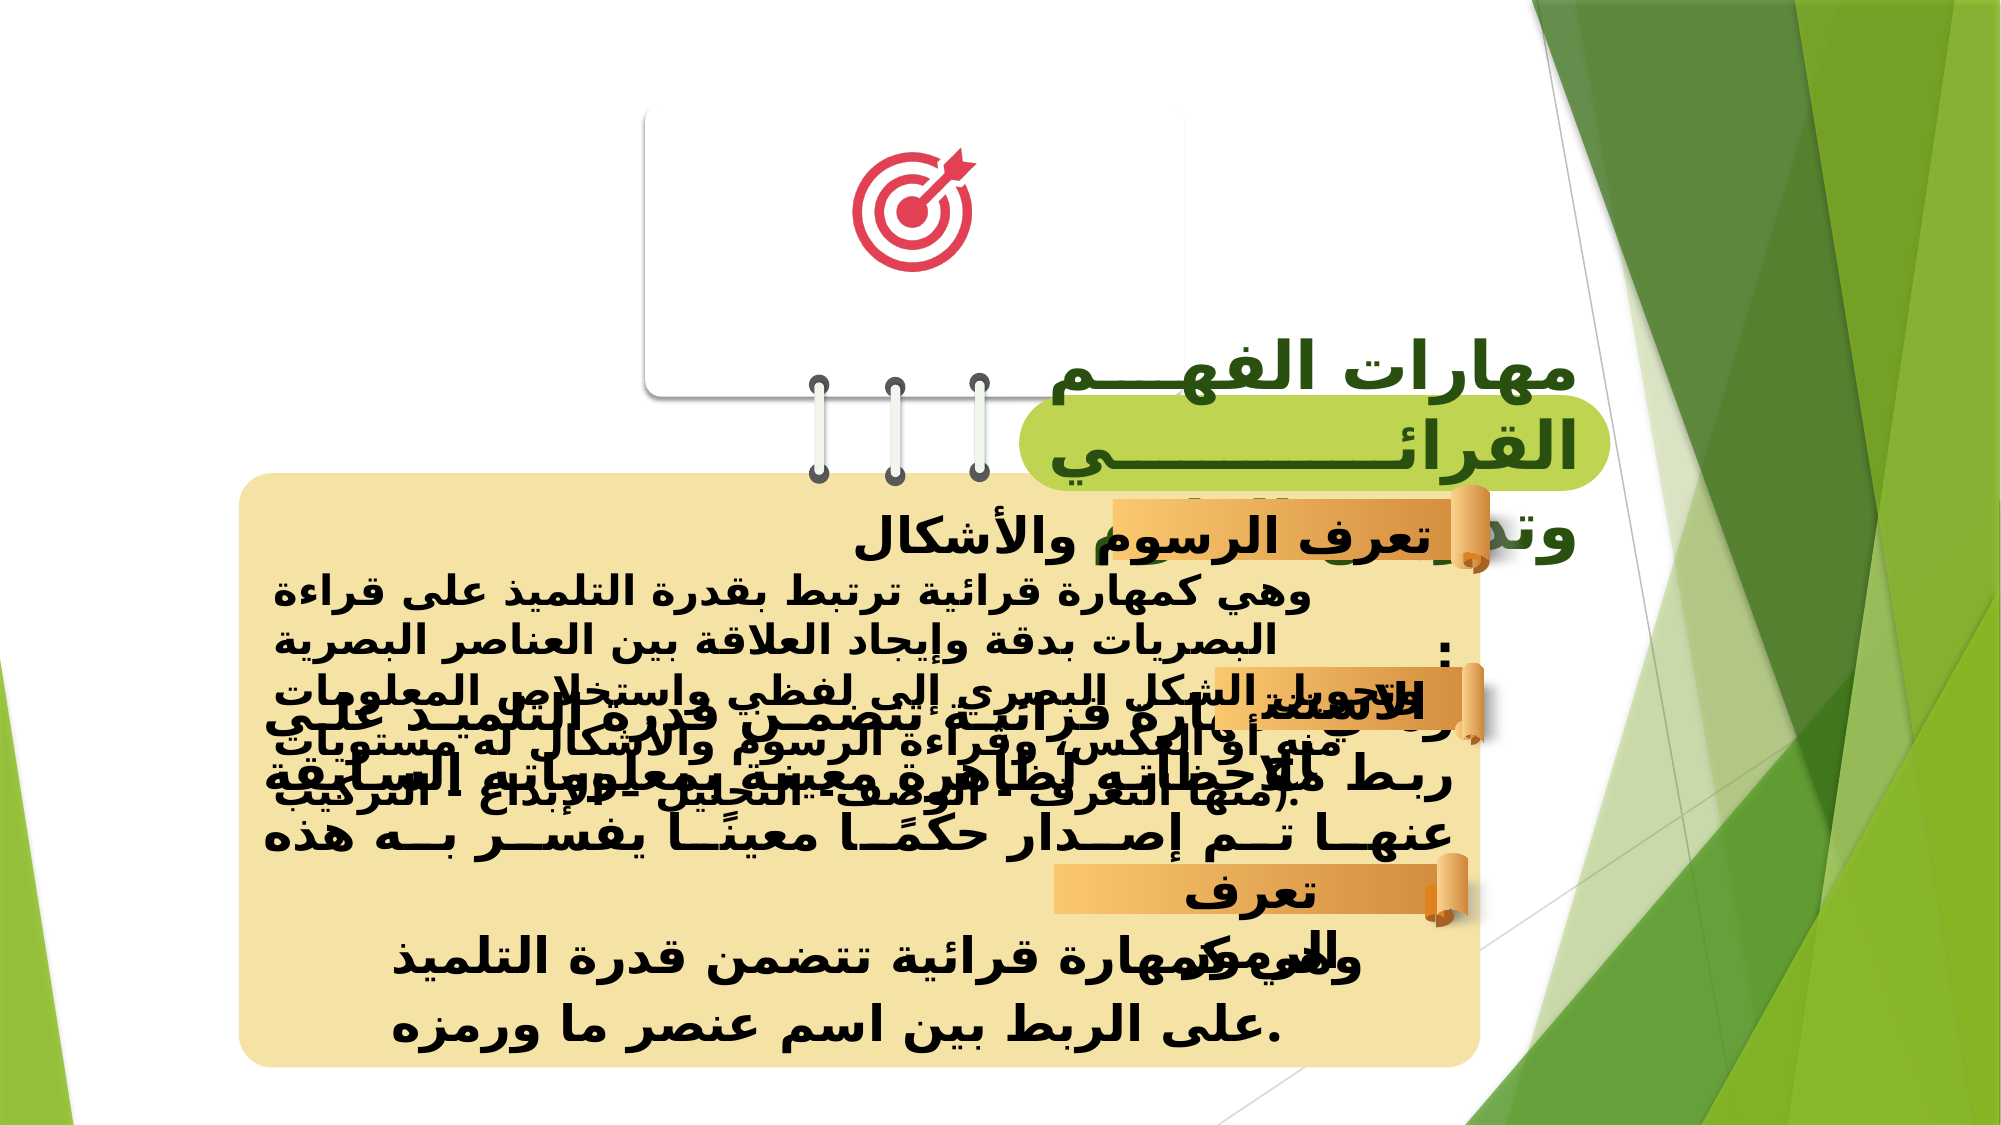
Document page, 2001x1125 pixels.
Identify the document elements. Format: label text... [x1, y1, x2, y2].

text_box مهارات الفهم القرائي وتدريس العلوم [1019, 395, 1611, 491]
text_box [1053, 852, 1500, 933]
text_box تعرف الرسوم والأشكال وهي كمهارة قرائية ترتبط بقدرة التلميذ على قراءة البصريات بدقة وإيجاد العلاقة بين العناصر البصرية وتحويل الشكل البصري إلى لفظي واستخلاص المعلومات منه أو العكس، وقراءة الرسوم والأشكال له مستويات منها التعرف - الوصف- التحليل – الإبداع - التركيب). [258, 496, 1449, 821]
picture [839, 134, 991, 286]
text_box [1112, 484, 1532, 575]
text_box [968, 372, 991, 483]
text_box وهي كمهارة قرائية تتضمن قدرة التلميذ على الربط بين اسم عنصر ما ورمزه. [376, 916, 1480, 1061]
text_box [1214, 662, 1513, 751]
text_box [645, 104, 1185, 397]
text_box : وهي كمهارة قرائية تتضمن قدرة التلميذ على ربط ملاحظاته لظاهرة معينة بمعلوماته السابقة عنها تم إصدار حكمًا معينًا يفسر به هذه الملاحظات. [238, 473, 1481, 1068]
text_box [808, 374, 830, 485]
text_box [884, 376, 906, 487]
text_box الاستنتاج [1248, 759, 1459, 798]
